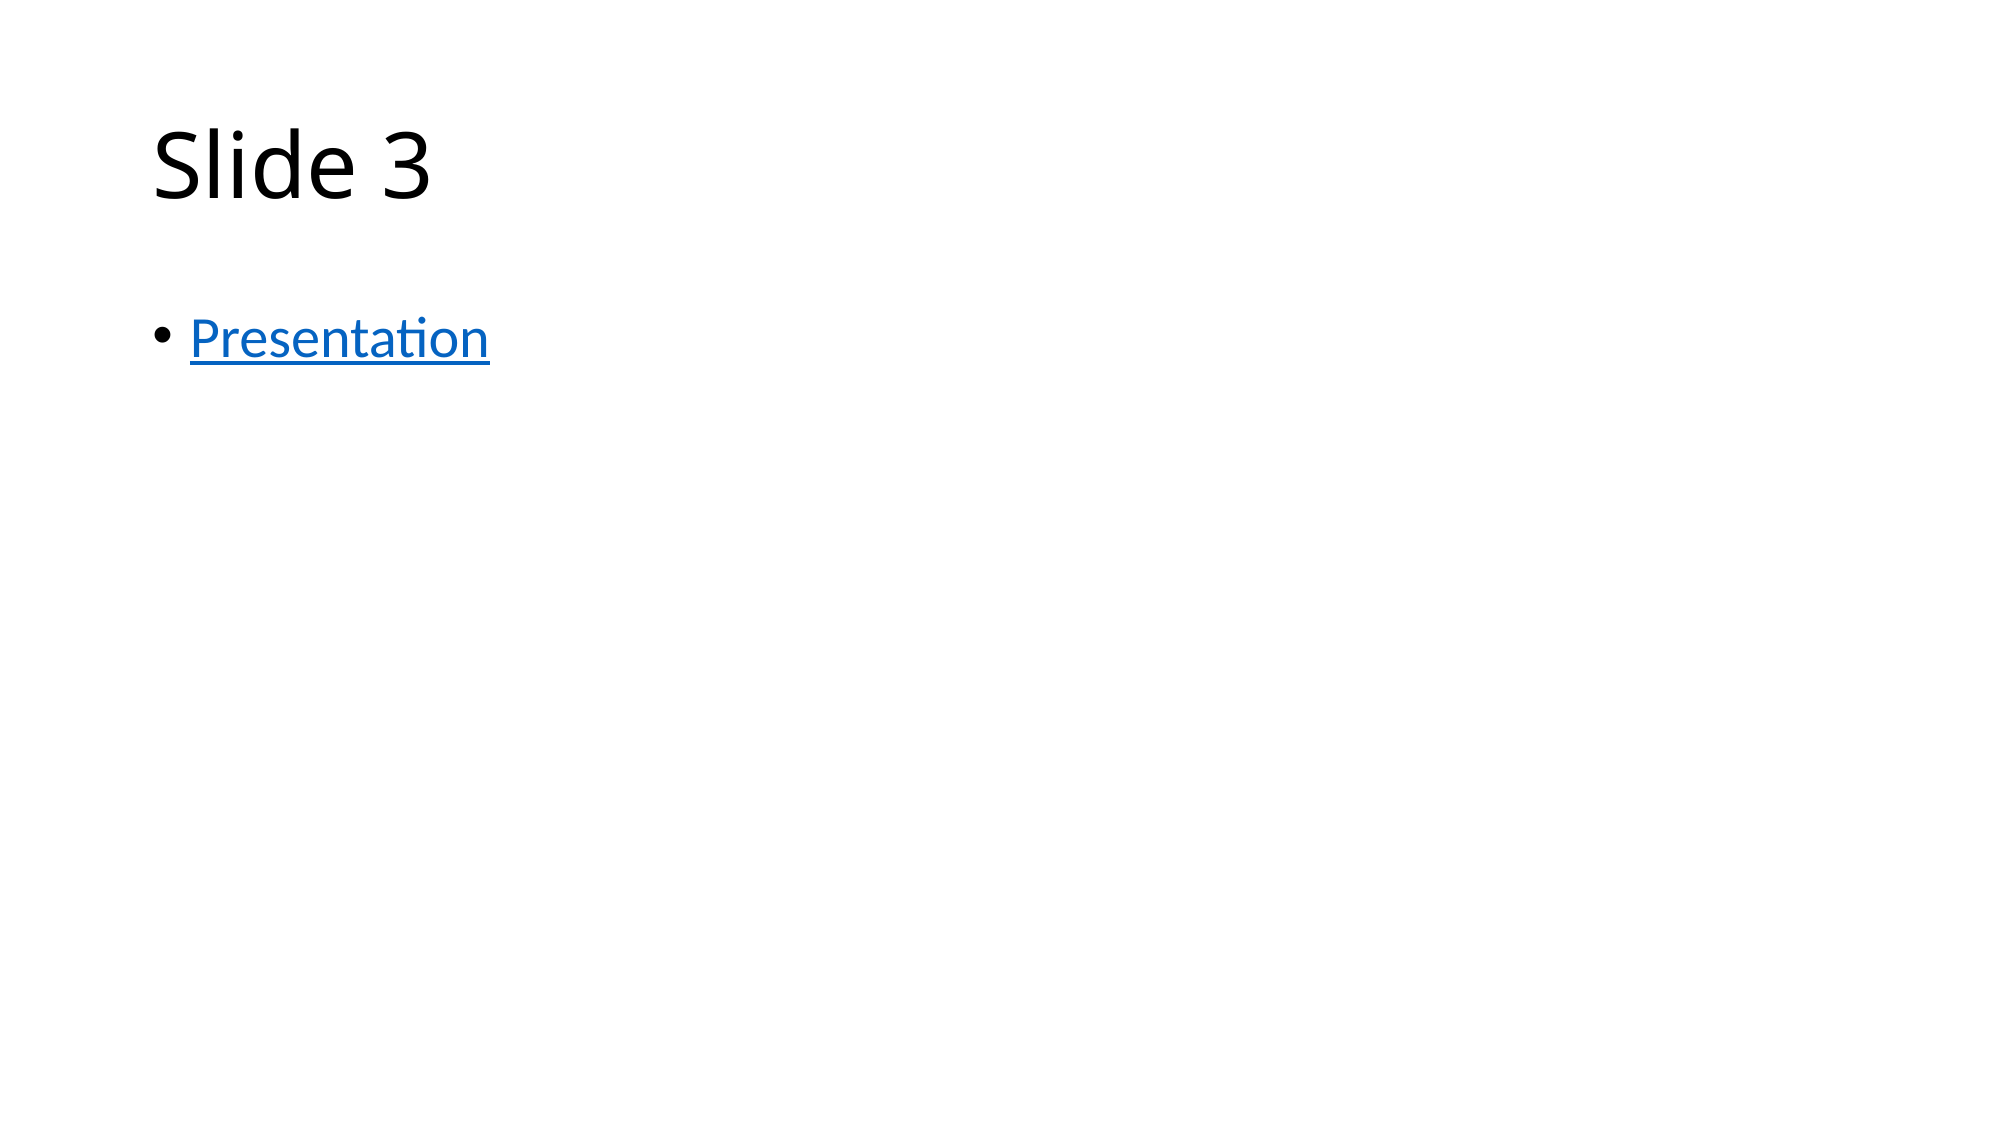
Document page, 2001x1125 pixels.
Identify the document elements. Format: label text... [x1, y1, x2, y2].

title Slide 3 [137, 59, 1863, 278]
list Presentation [137, 299, 1863, 1014]
